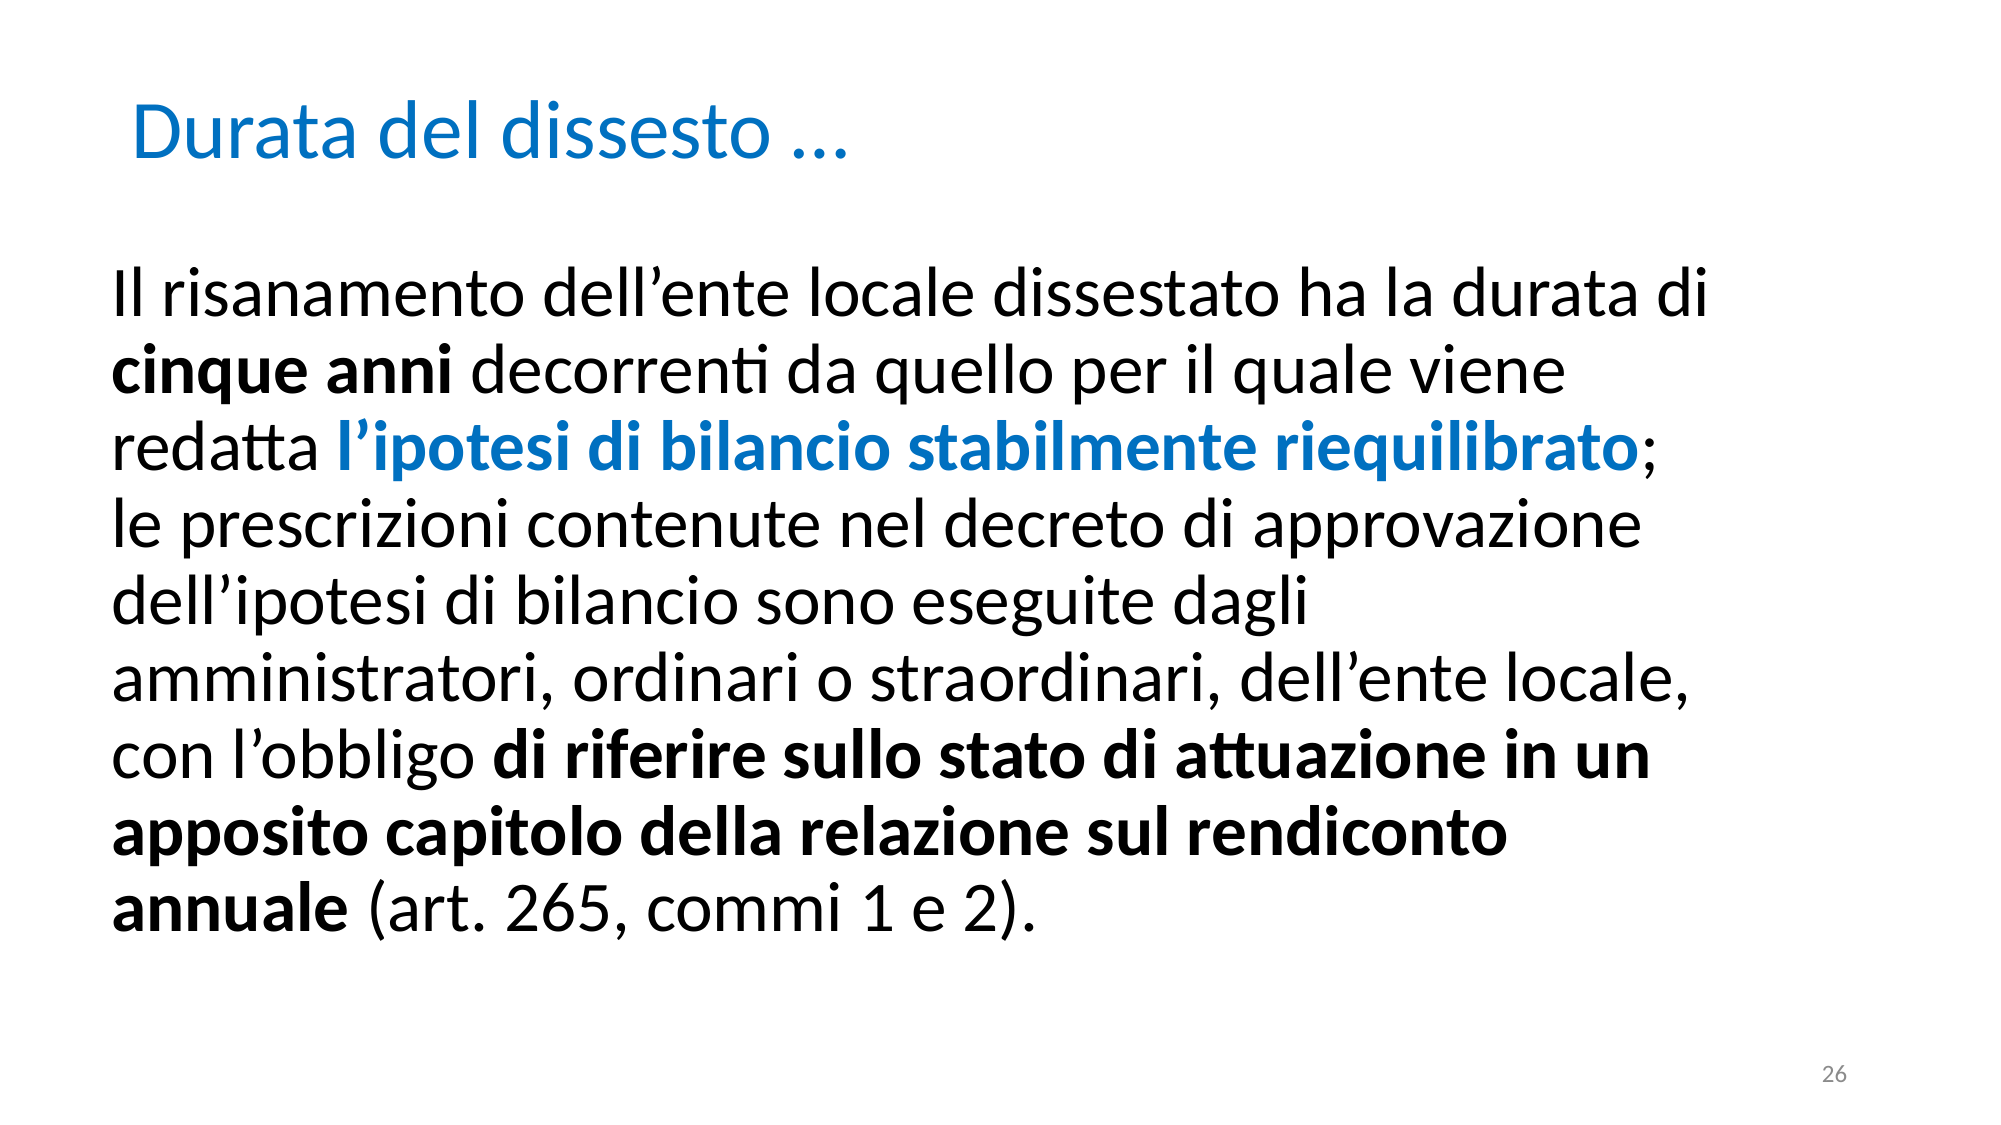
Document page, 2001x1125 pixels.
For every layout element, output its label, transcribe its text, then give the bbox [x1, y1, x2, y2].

text_box Durata del dissesto … [116, 67, 1118, 228]
slide_number 27 [1412, 1042, 1863, 1103]
list Il risanamento dell’ente locale dissestato ha la durata di cinque anni decorrenti da quello per il quale viene redatta l’ipotesi di bilancio stabilmente riequilibrato; le prescrizioni contenute nel decreto di approvazione dell’ipotesi di bilancio sono eseguite dagli amministratori, ordinari o straordinari, dell’ente locale, con l’obbligo di riferire sullo stato di attuazione in un apposito capitolo della relazione sul rendiconto annuale (art. 265, commi 1 e 2). [96, 247, 1730, 962]
